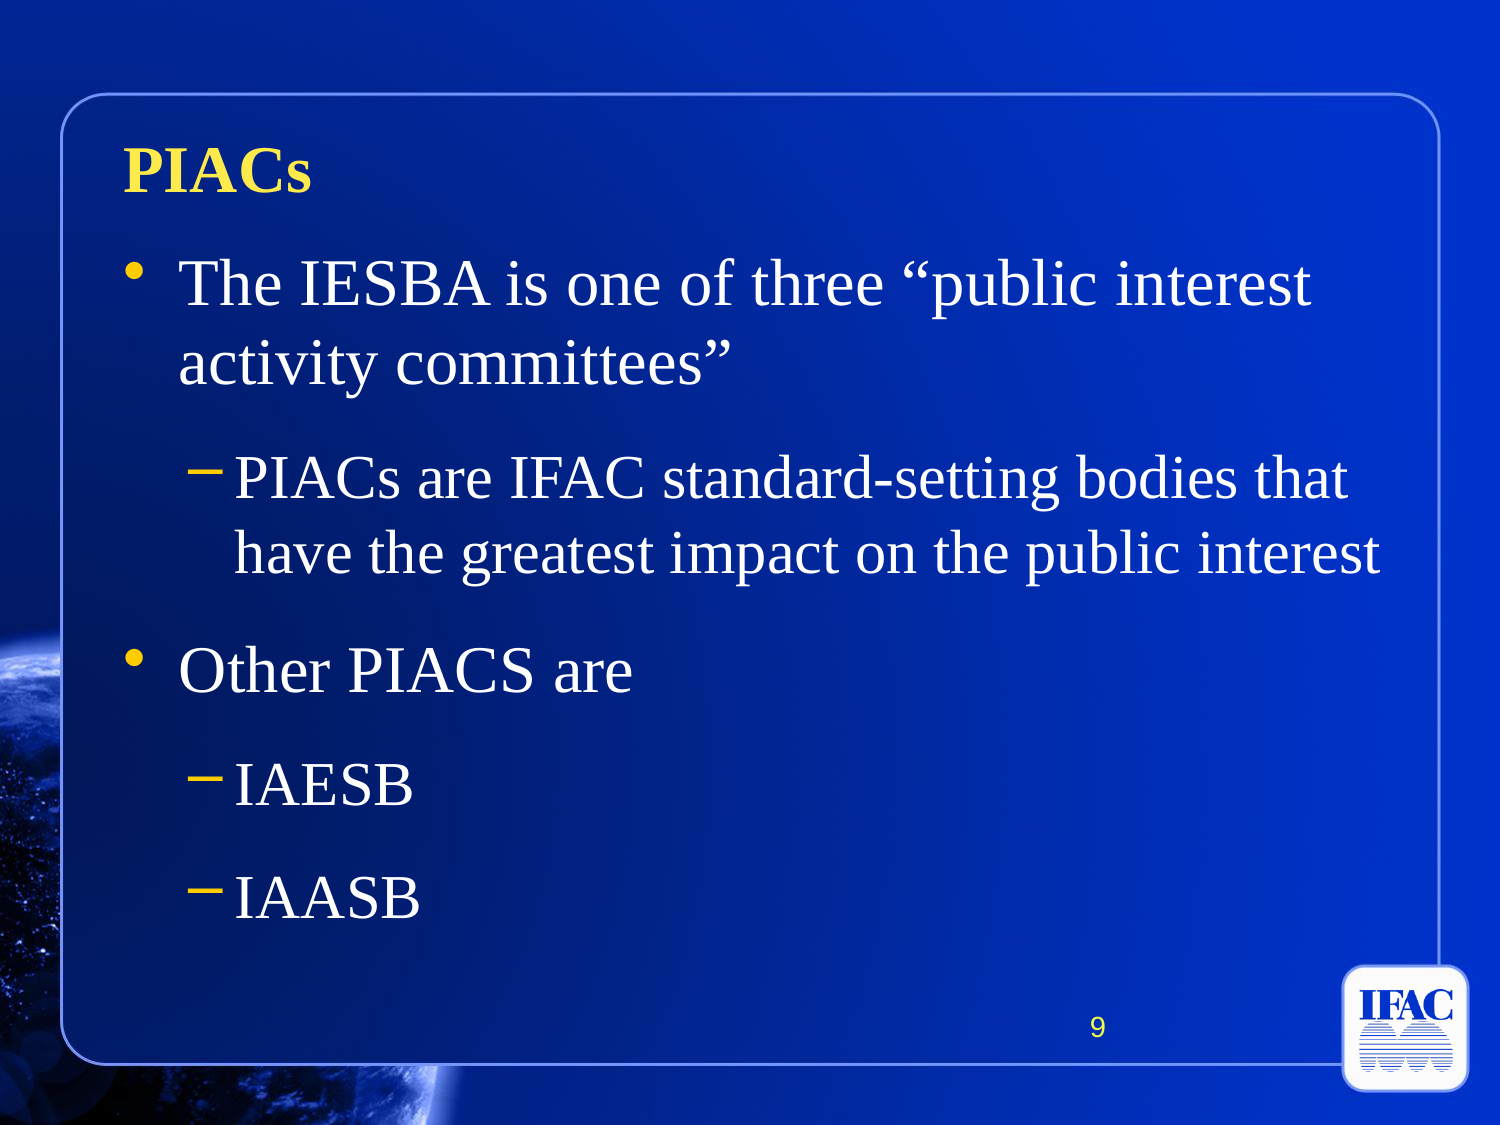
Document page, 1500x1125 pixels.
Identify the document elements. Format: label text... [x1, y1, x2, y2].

slide_number 9 [1074, 1001, 1425, 1080]
list The IESBA is one of three “public interest activity committees” PIACs are IFAC standard-setting bodies that have the greatest impact on the public interest Other PIACS are IAESB IAASB [107, 230, 1411, 1048]
picture [0, 0, 1500, 1125]
list PIACs [107, 118, 1411, 215]
